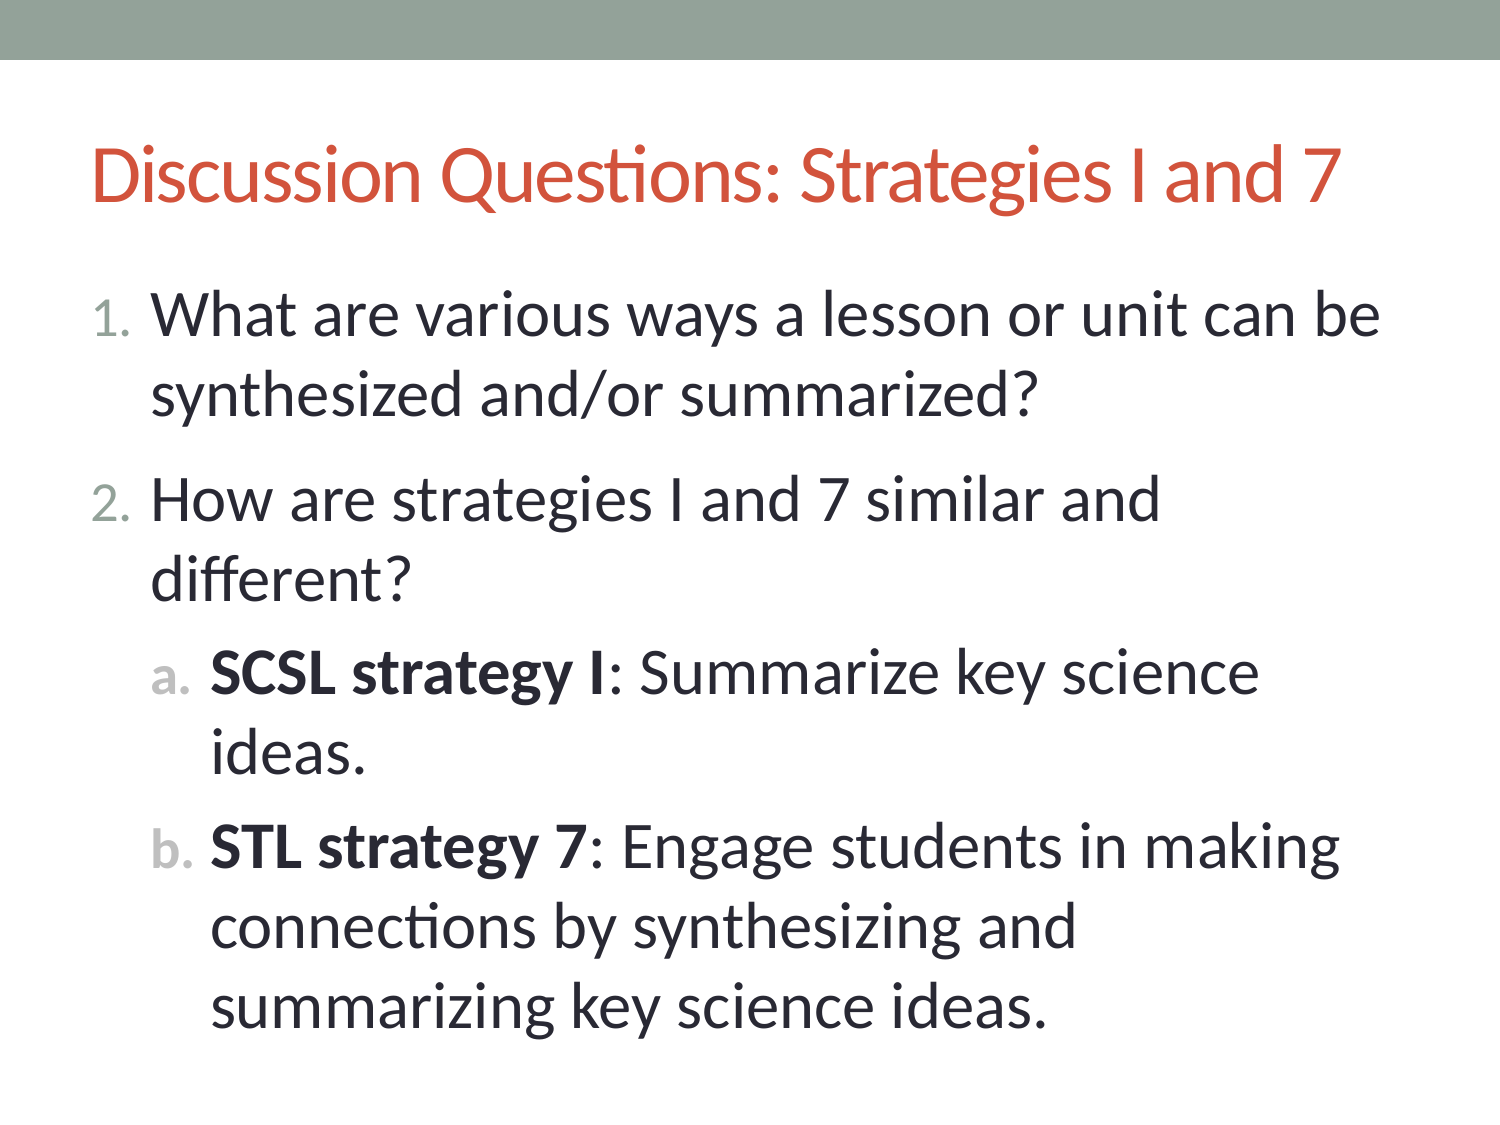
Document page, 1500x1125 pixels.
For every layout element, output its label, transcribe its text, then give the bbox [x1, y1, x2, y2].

title Discussion Questions: Strategies I and 7 [75, 87, 1425, 250]
list What are various ways a lesson or unit can be synthesized and/or summarized? How are strategies I and 7 similar and different? SCSL strategy I: Summarize key science ideas. STL strategy 7: Engage students in making connections by synthesizing and summarizing key science ideas. [75, 262, 1425, 1063]
